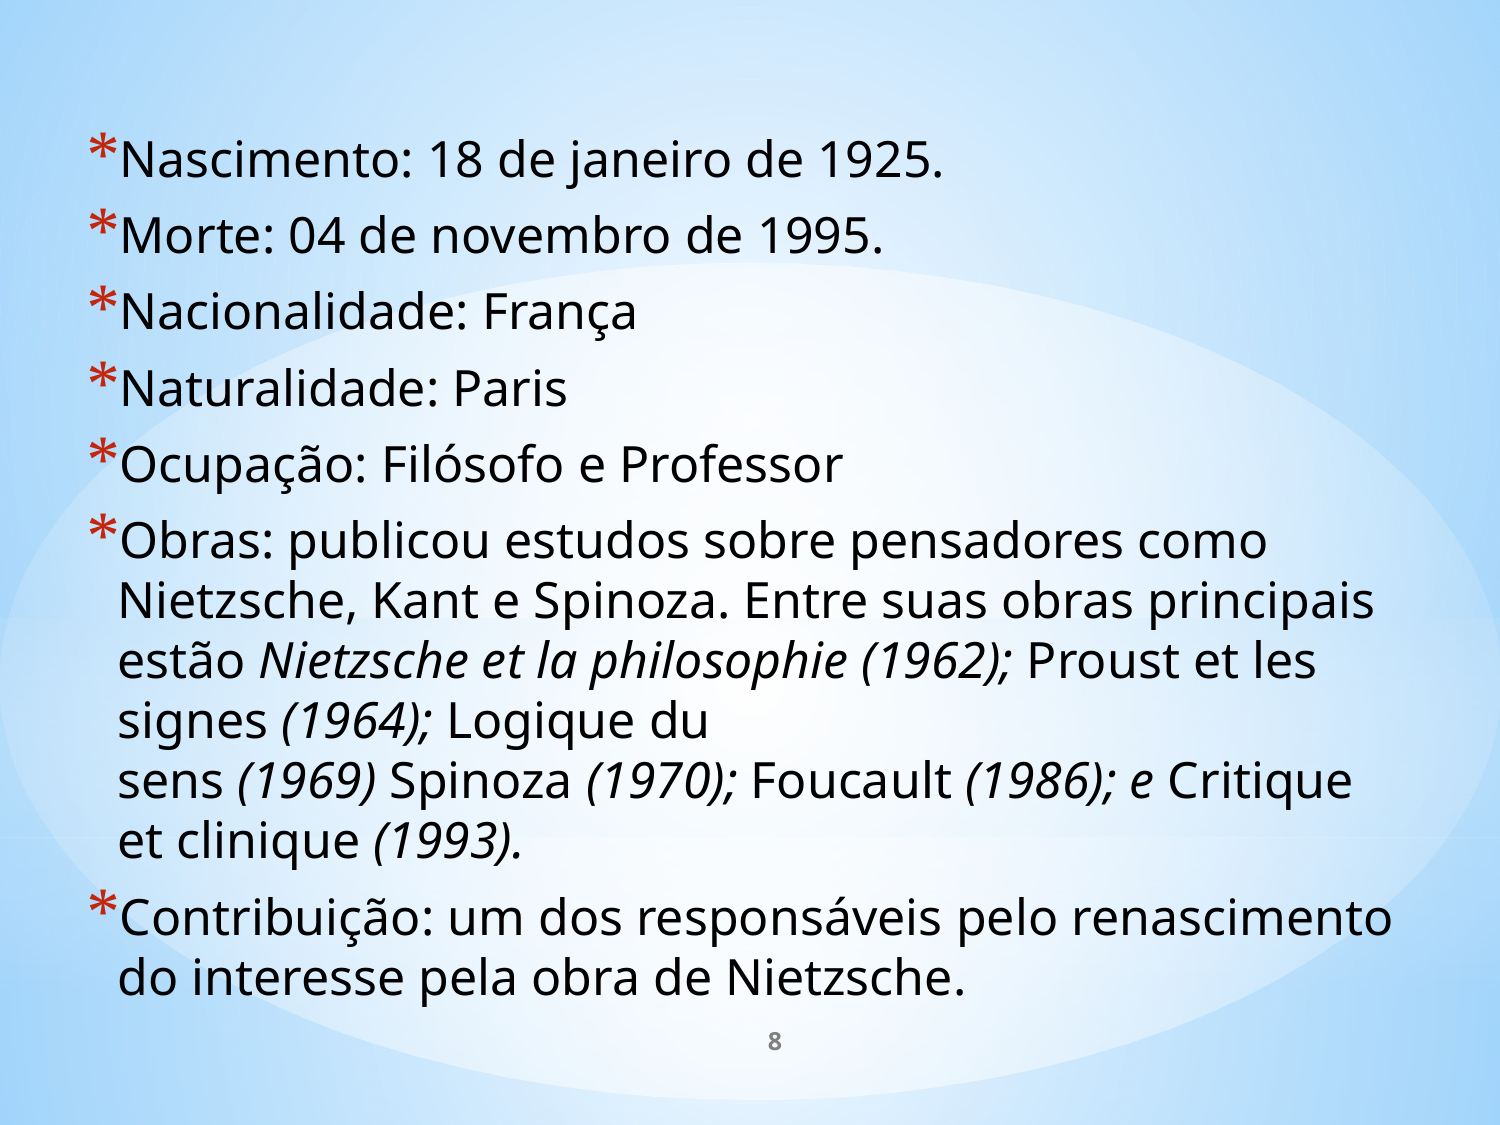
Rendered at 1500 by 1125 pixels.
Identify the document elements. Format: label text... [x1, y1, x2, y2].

slide_number 8 [624, 1012, 925, 1073]
list Nascimento: 18 de janeiro de 1925. Morte: 04 de novembro de 1995. Nacionalidade: França Naturalidade: Paris Ocupação: Filósofo e Professor Obras: publicou estudos sobre pensadores como Nietzsche, Kant e Spinoza. Entre suas obras principais estão Nietzsche et la philosophie (1962); Proust et les signes (1964); Logique du sens (1969) Spinoza (1970); Foucault (1986); e Critique et clinique (1993). Contribuição: um dos responsáveis pelo renascimento do interesse pela obra de Nietzsche. [64, 120, 1412, 988]
